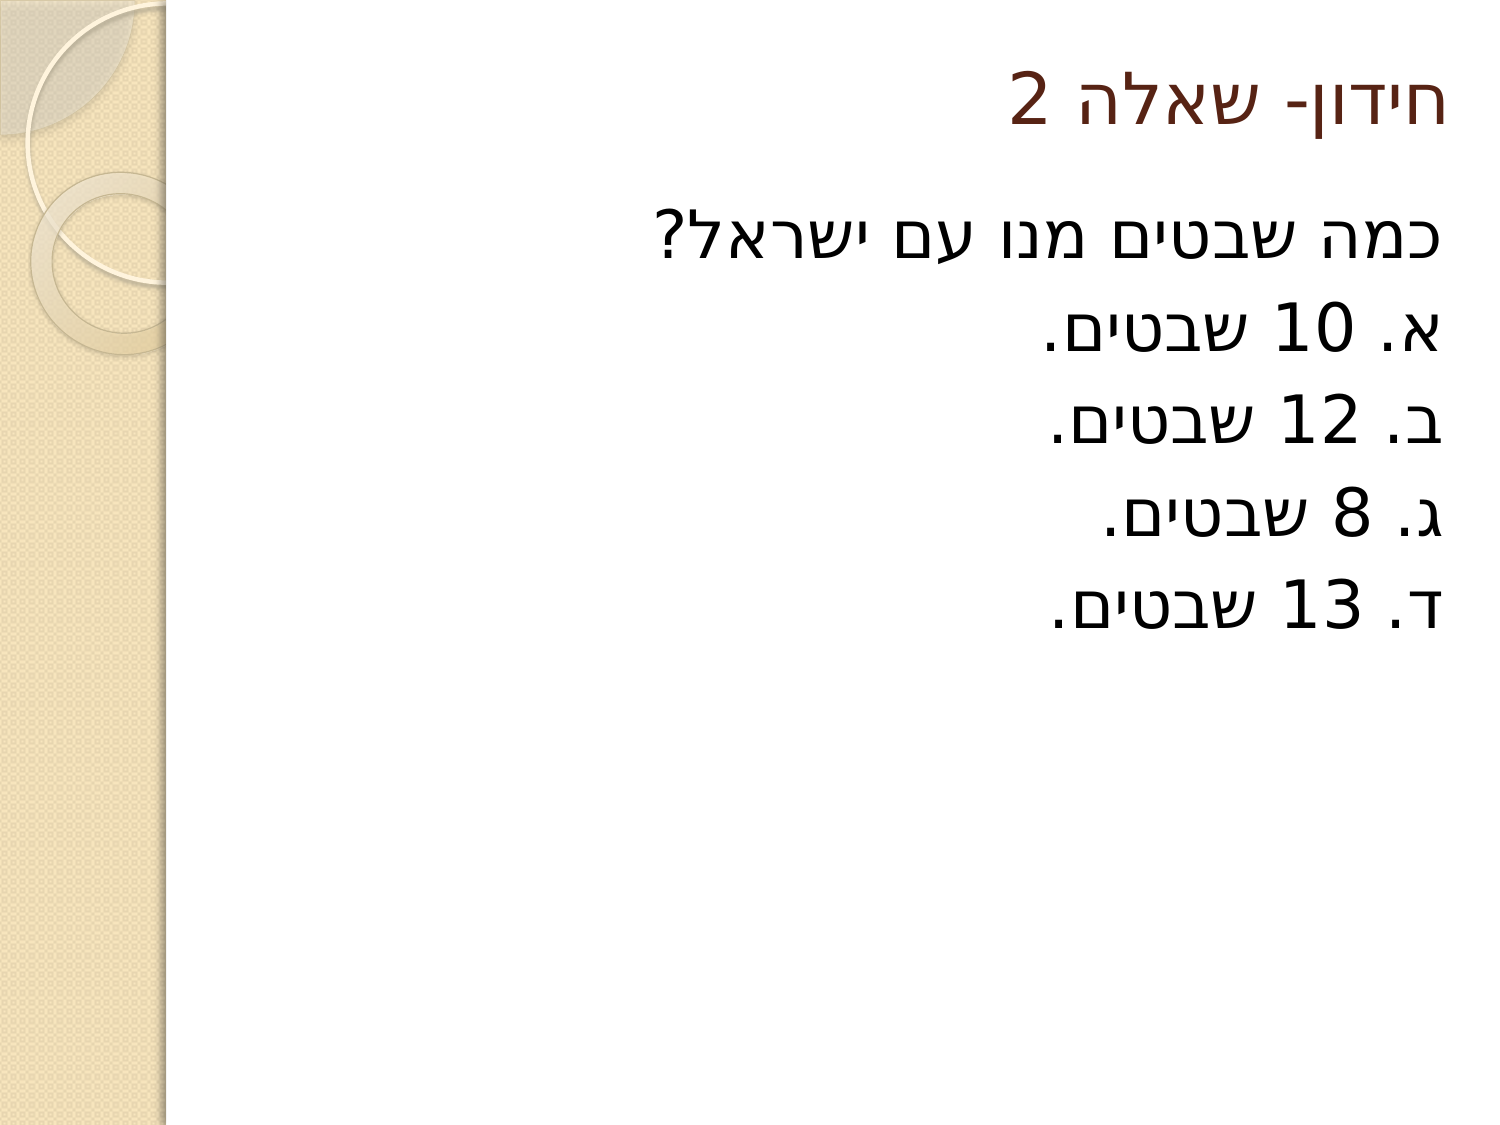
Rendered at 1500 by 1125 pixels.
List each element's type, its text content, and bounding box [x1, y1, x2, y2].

list כמה שבטים מנו עם ישראל? א. 10 שבטים. ב. 12 שבטים. ג. 8 שבטים. ד. 13 שבטים. [242, 184, 1473, 972]
title חידון- שאלה 2 [235, 45, 1466, 233]
